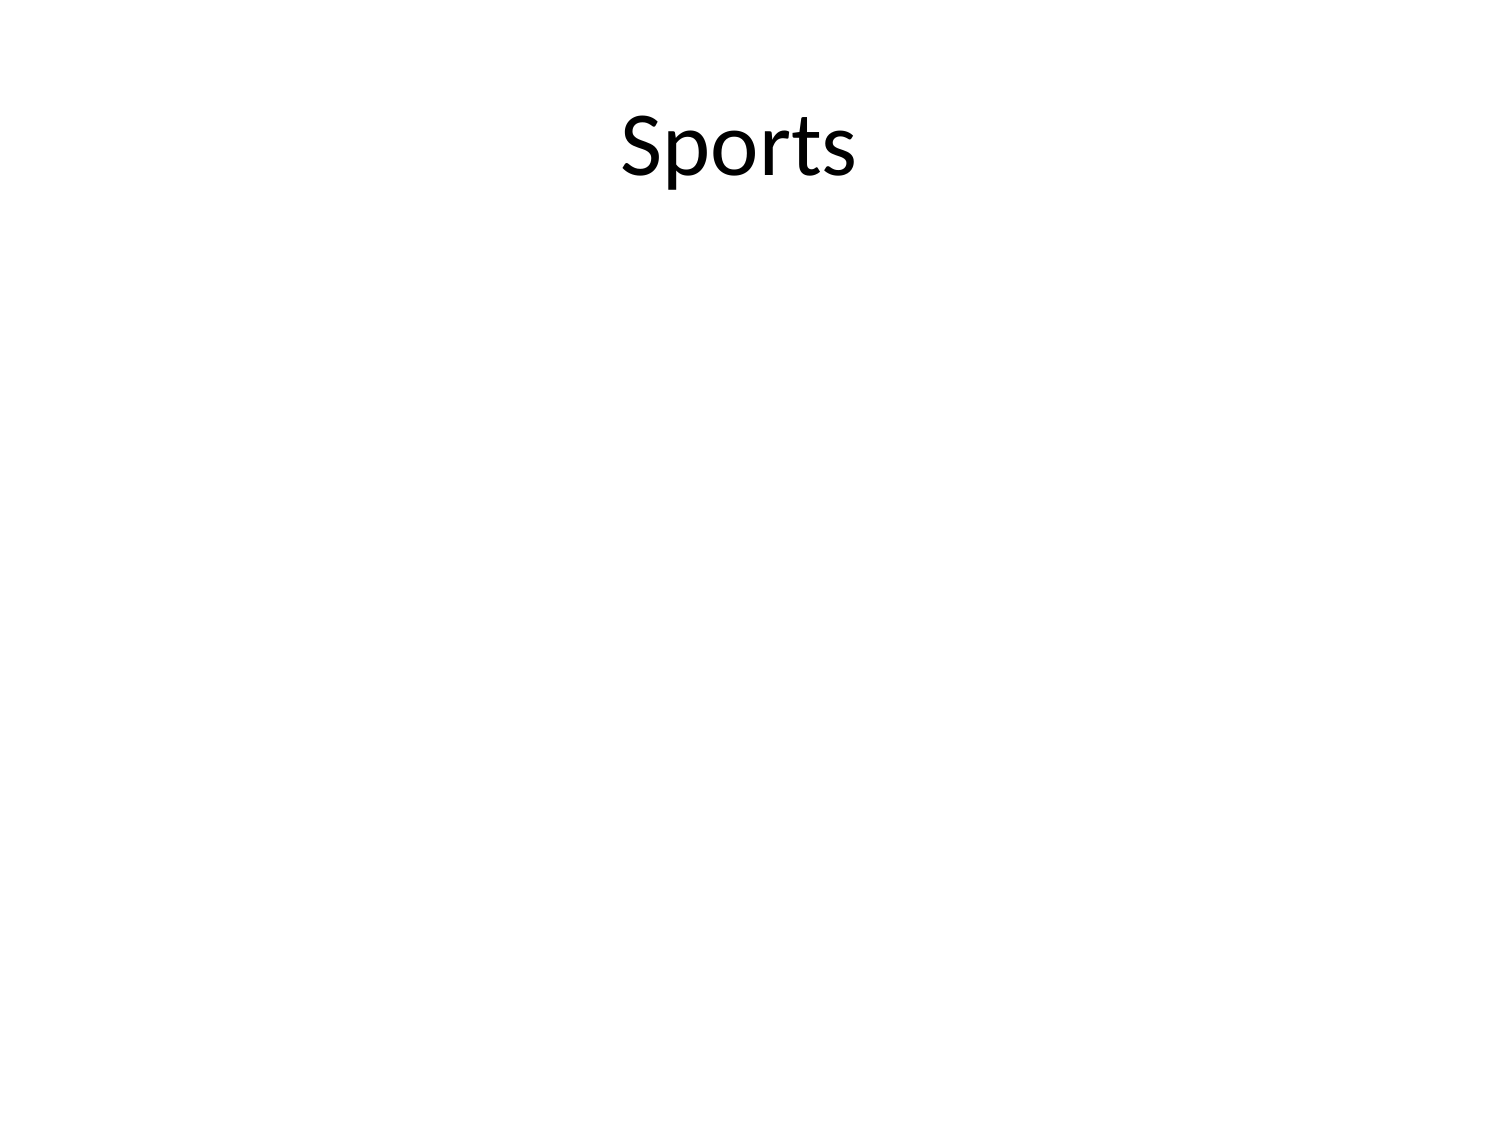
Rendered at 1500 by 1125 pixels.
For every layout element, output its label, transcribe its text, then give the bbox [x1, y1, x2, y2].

title Sports [75, 45, 1425, 233]
